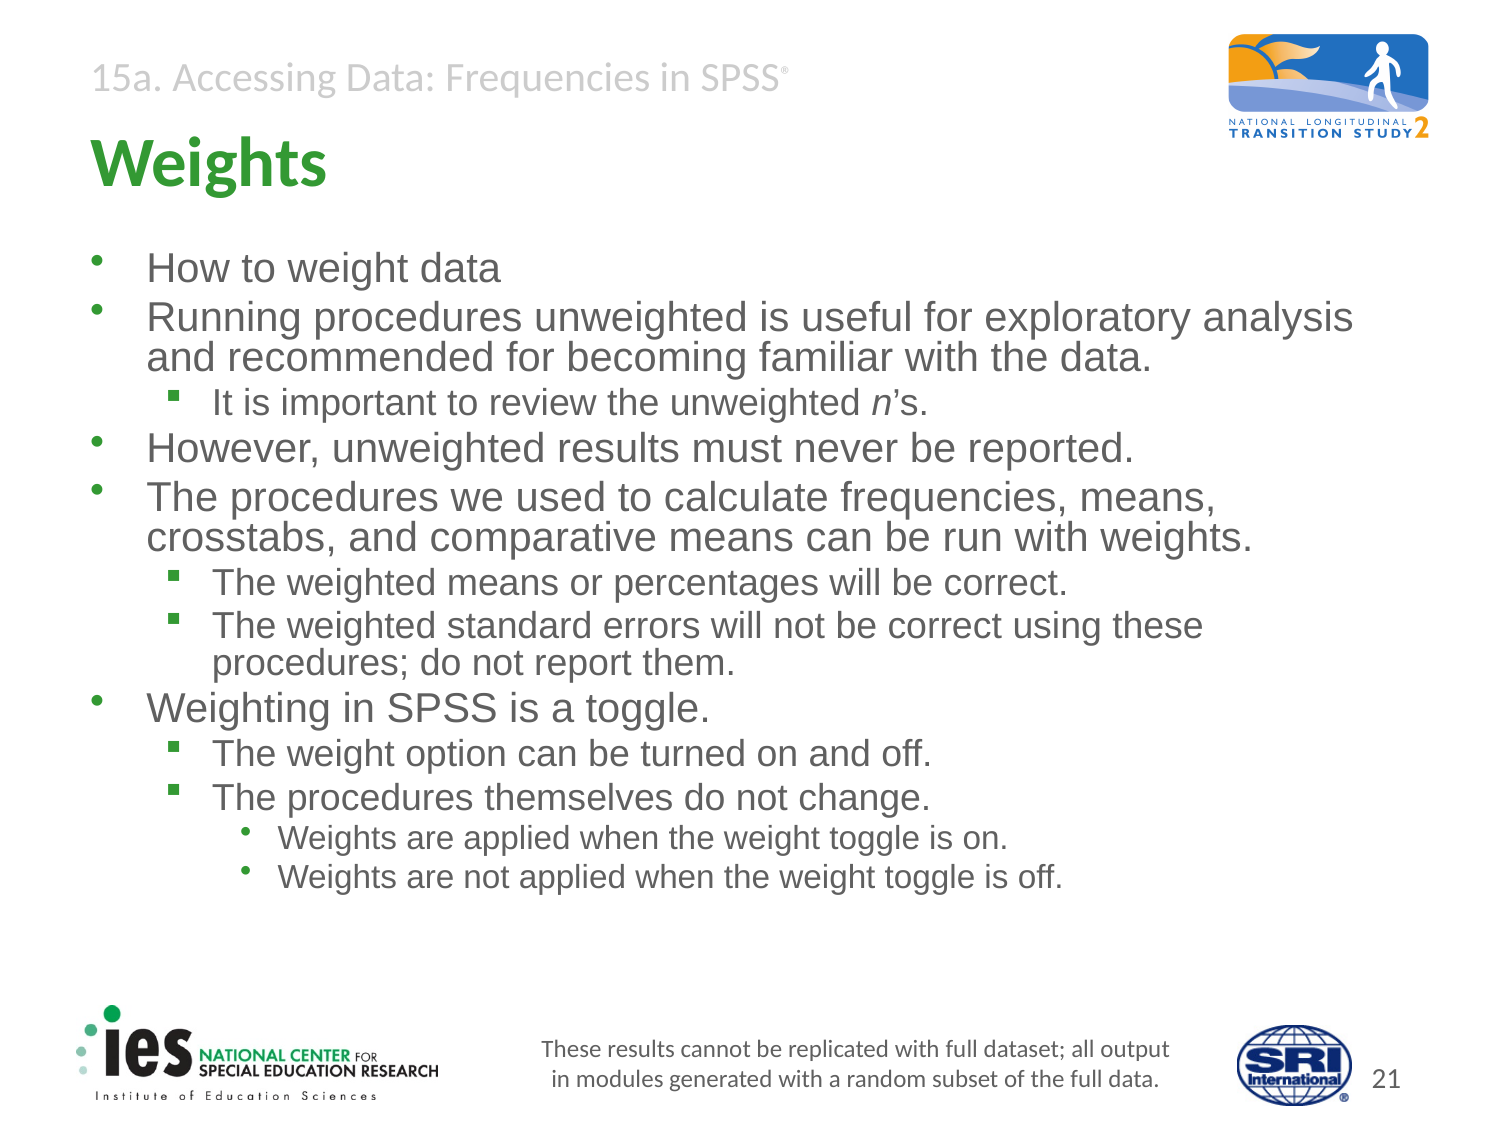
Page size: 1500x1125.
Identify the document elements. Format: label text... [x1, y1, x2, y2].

title Weights [74, 90, 1426, 226]
footer These results cannot be replicated with full dataset; all output in modules generated with a random subset of the full data. [437, 1024, 1276, 1104]
slide_number 20 [1312, 1051, 1417, 1125]
picture [1237, 1025, 1352, 1106]
picture [76, 1005, 438, 1100]
list How to weight data Running procedures unweighted is useful for exploratory analysis and recommended for becoming familiar with the data. It is important to review the unweighted n’s. However, unweighted results must never be reported. The procedures we used to calculate frequencies, means, crosstabs, and comparative means can be run with weights. The weighted means or percentages will be correct. The weighted standard errors will not be correct using these procedures; do not report them. Weighting in SPSS is a toggle. The weight option can be turned on and off. The procedures themselves do not change. Weights are applied when the weight toggle is on. Weights are not applied when the weight toggle is off. [74, 243, 1426, 987]
